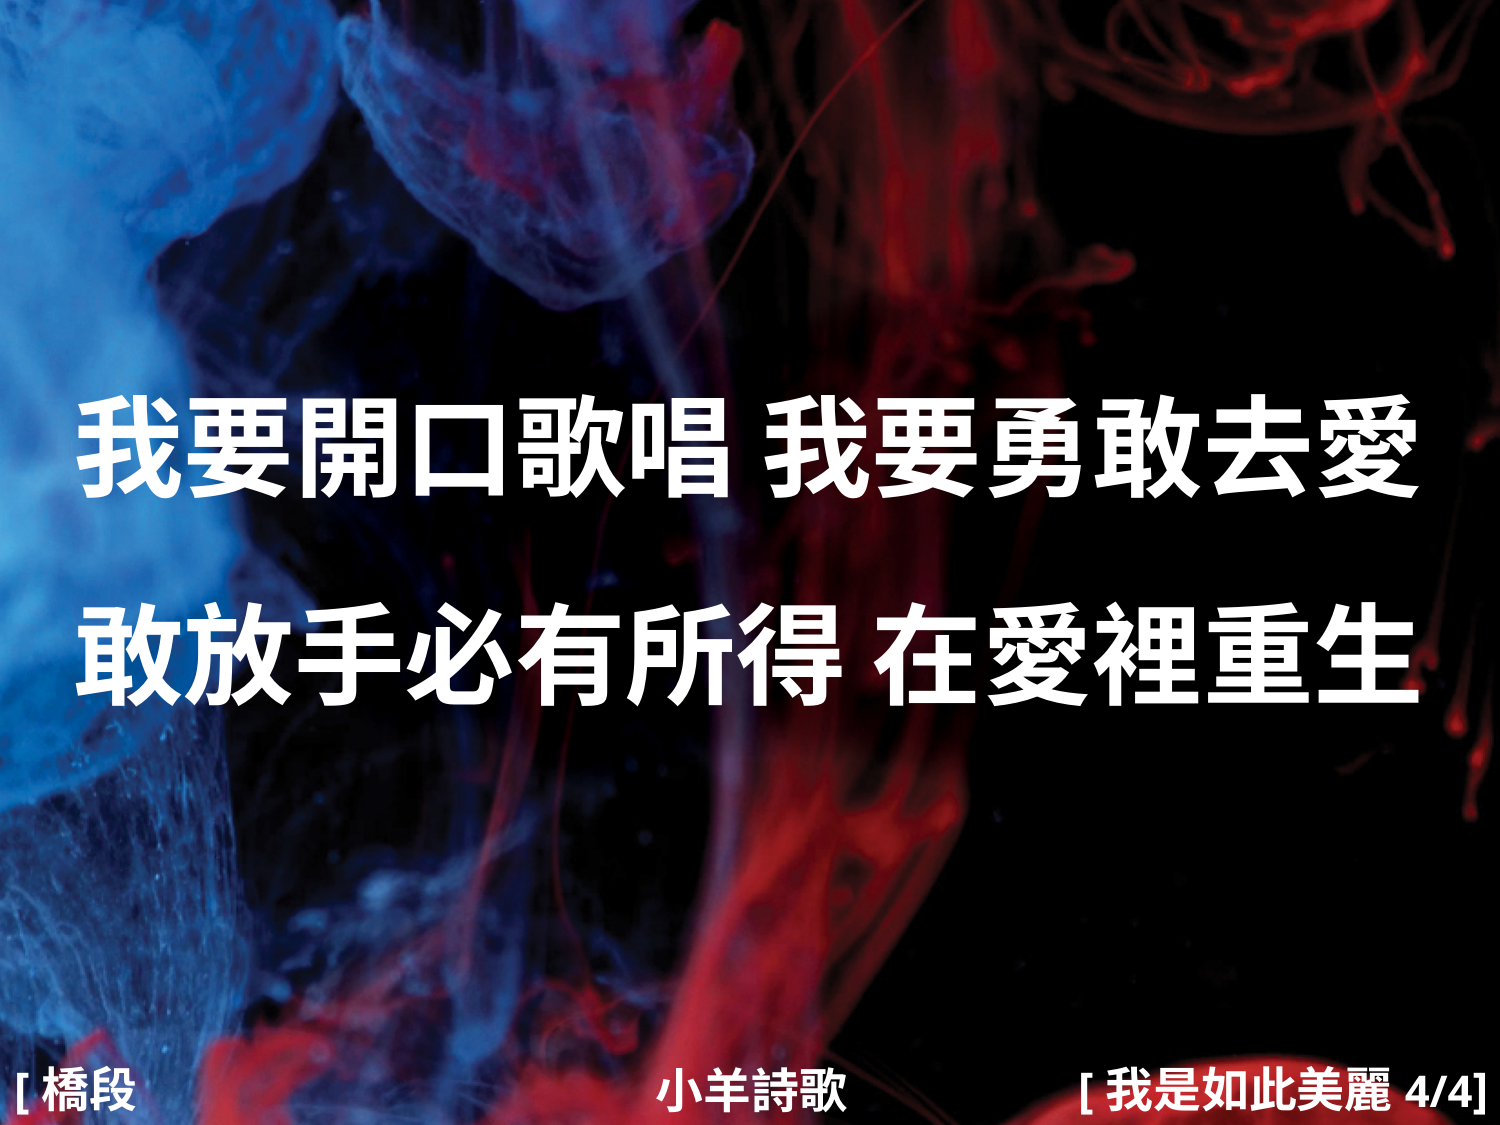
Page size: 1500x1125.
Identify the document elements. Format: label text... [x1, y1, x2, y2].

text_box 我要開口歌唱 我要勇敢去愛 敢放手必有所得 在愛裡重生 [0, 371, 1499, 769]
text_box [橋段2] [0, 1051, 205, 1125]
text_box [我是如此美麗4/4] [1015, 1052, 1500, 1125]
subtitle 小羊詩歌 [205, 1053, 1015, 1125]
picture [0, 0, 1500, 1053]
